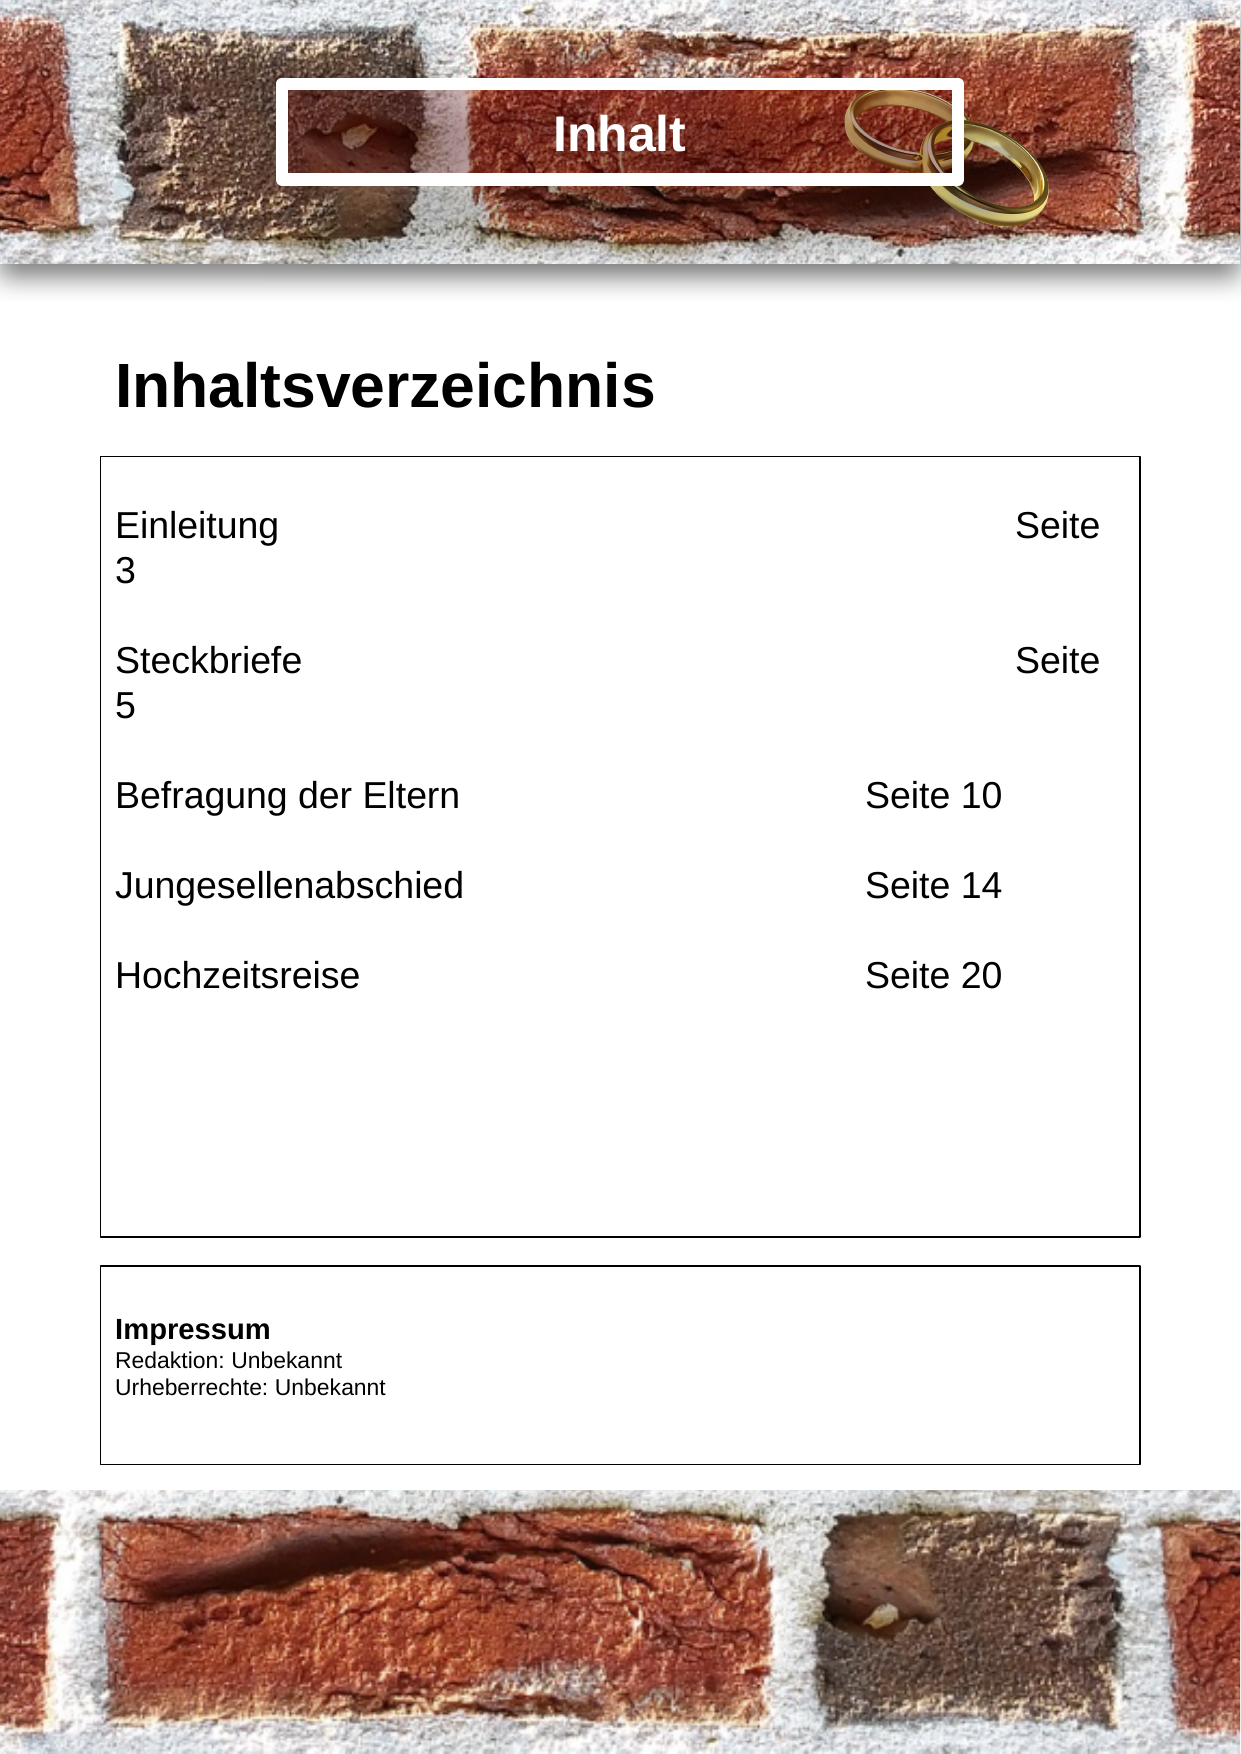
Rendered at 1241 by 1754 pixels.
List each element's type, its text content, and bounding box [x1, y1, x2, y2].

text_box Einleitung Seite 3 Steckbriefe Seite 5 Befragung der Eltern Seite 10 Jungesellenabschied Seite 14 Hochzeitsreise Seite 20 [100, 456, 1140, 1238]
picture [0, 0, 1241, 264]
text_box Impressum Redaktion: Unbekannt Urheberrechte: Unbekannt [100, 1266, 1140, 1465]
picture [0, 1490, 1241, 1754]
text_box Inhaltsverzeichnis [100, 329, 808, 426]
